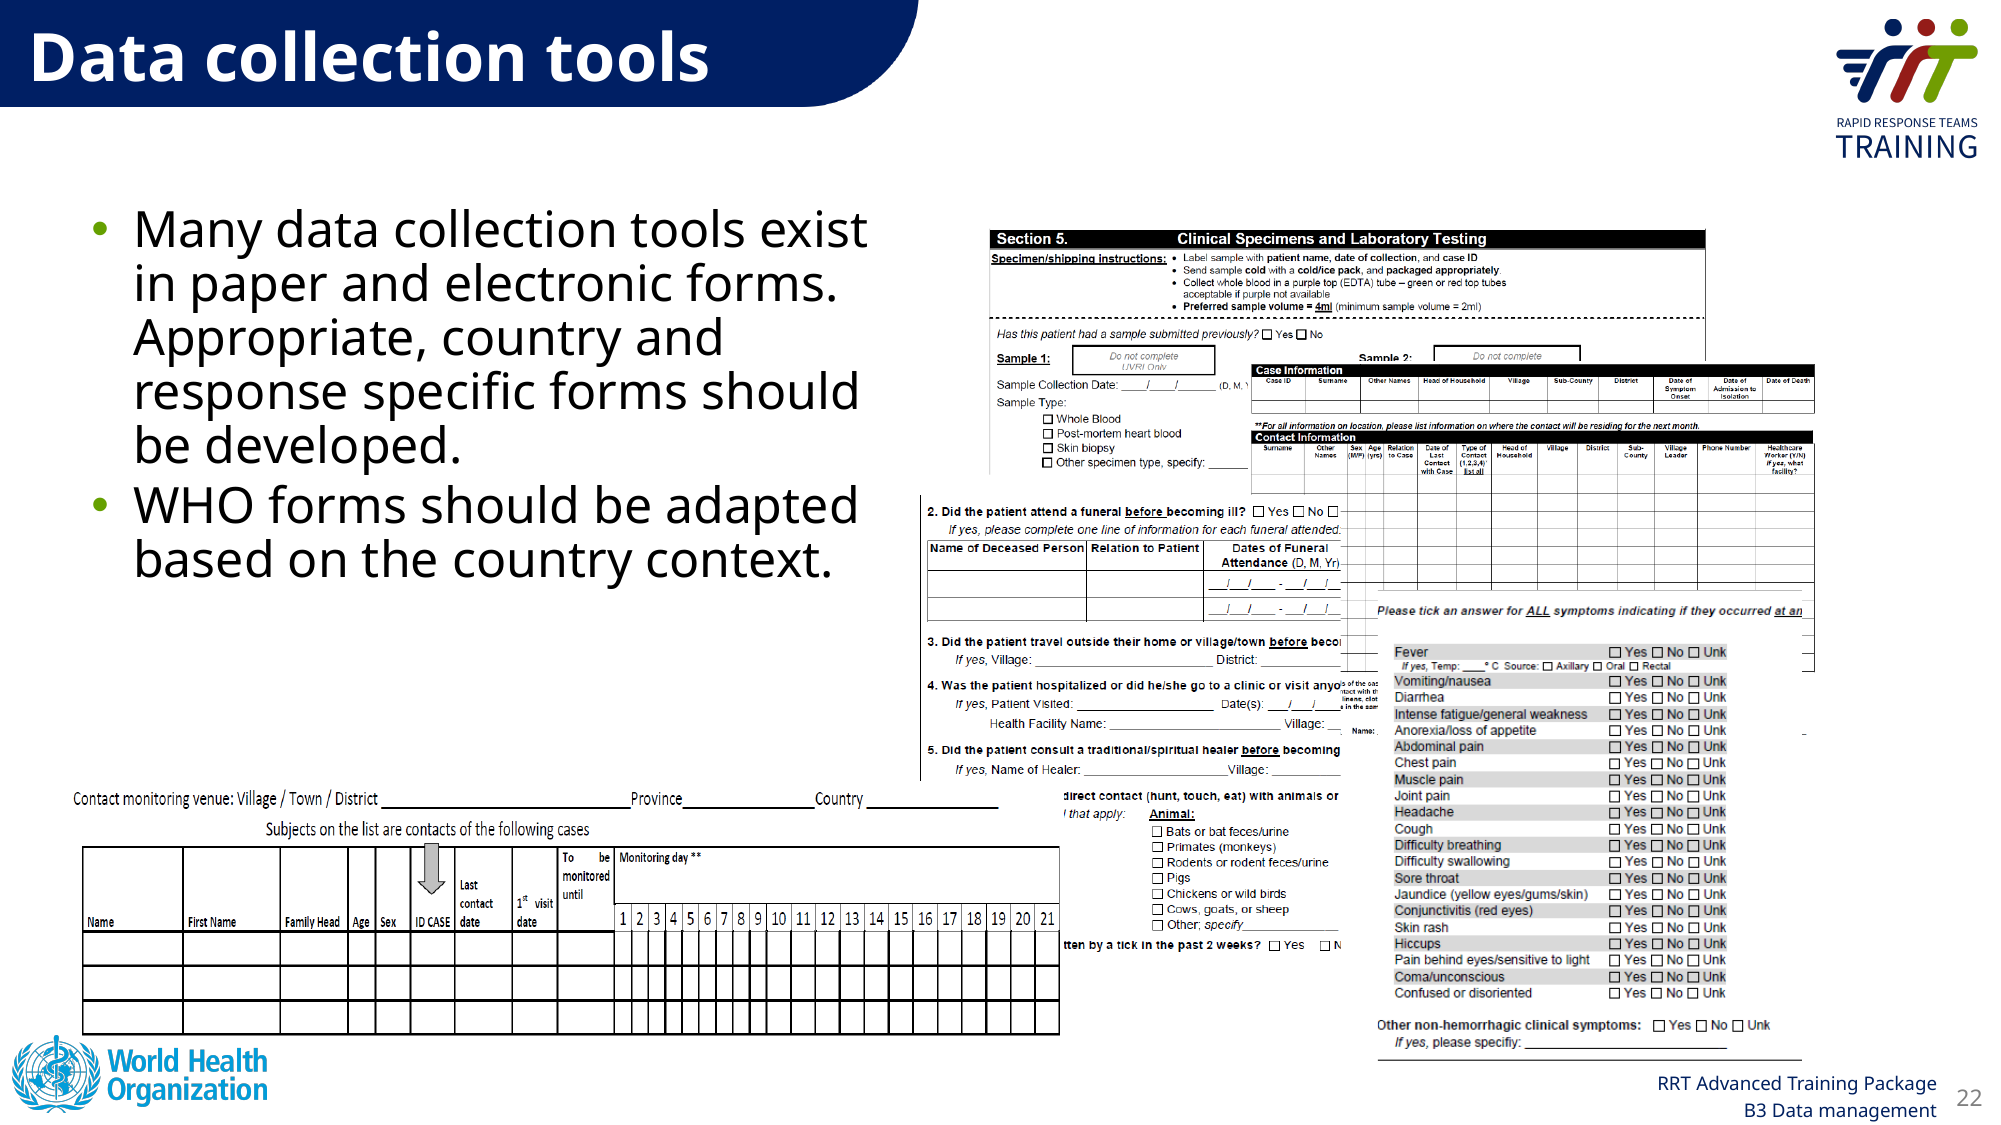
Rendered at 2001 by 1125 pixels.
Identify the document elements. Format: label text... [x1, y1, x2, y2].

picture [12, 1083, 48, 1113]
picture [0, 0, 919, 107]
text_box Data collection tools [21, 13, 1361, 107]
list Many data collection tools exist in paper and electronic forms. Appropriate, country and response specific forms should be developed. WHO forms should be adapted based on the country context. [90, 204, 880, 627]
picture [12, 228, 1816, 1113]
picture [1835, 19, 1978, 167]
picture [58, 1050, 64, 1058]
